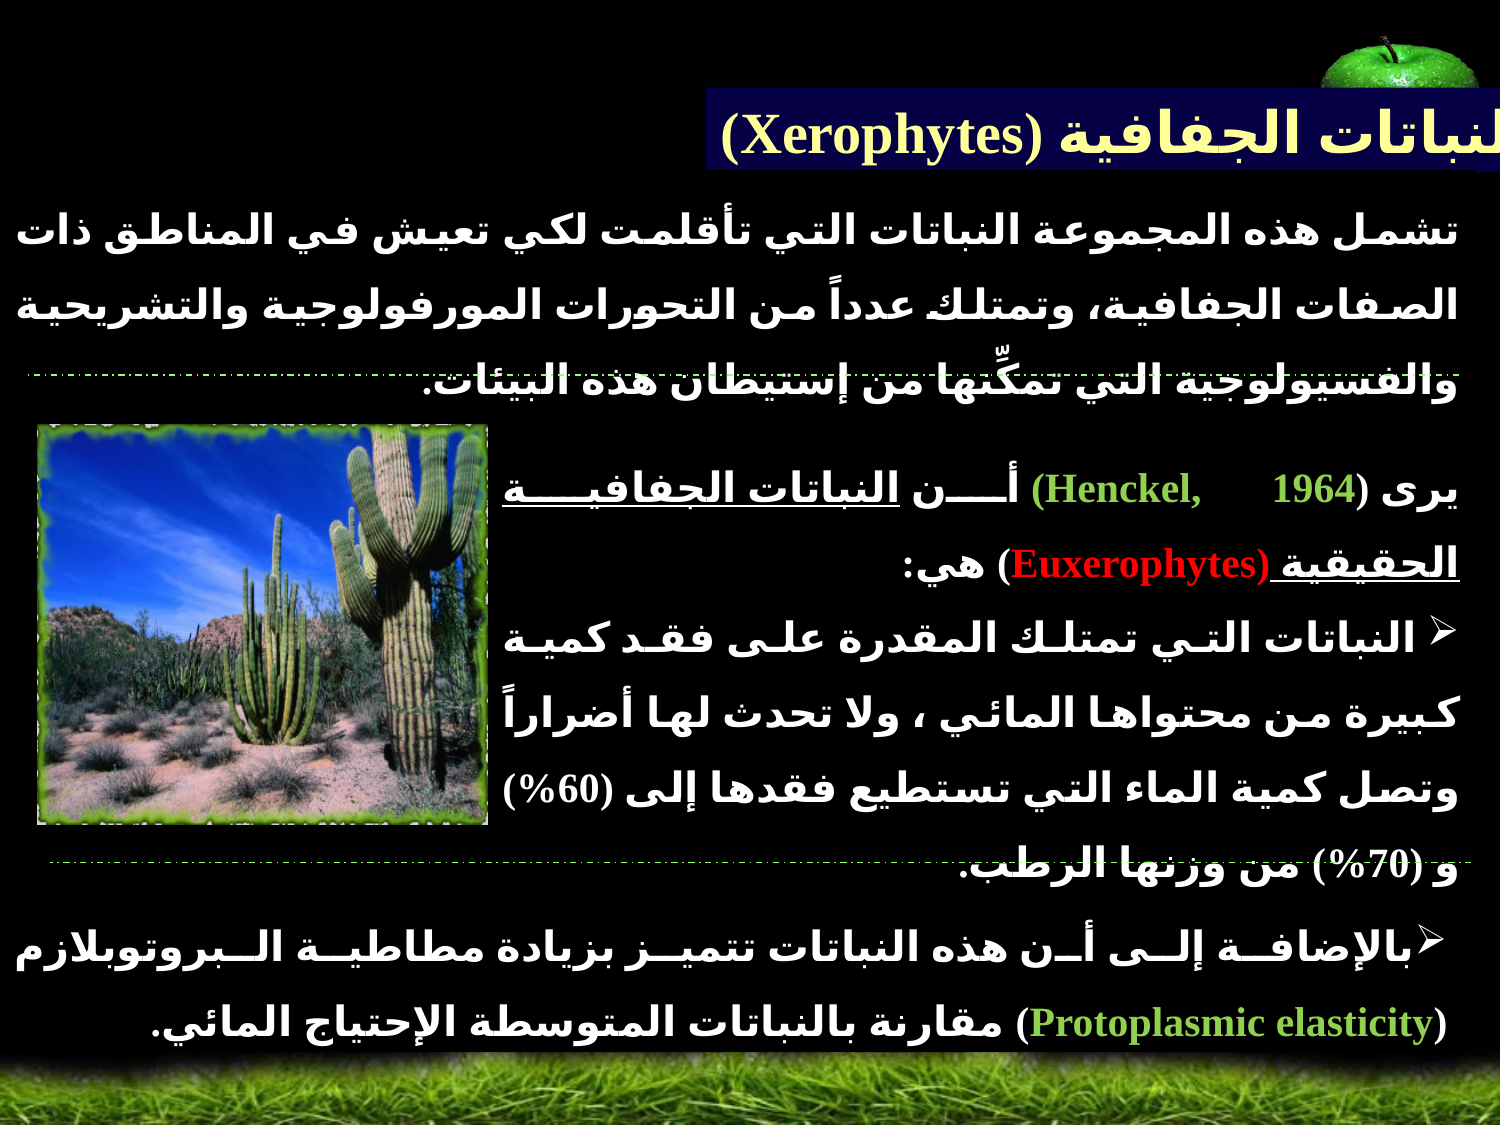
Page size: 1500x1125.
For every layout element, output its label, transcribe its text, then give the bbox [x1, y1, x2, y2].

text_box تشمل هذه المجموعة النباتات التي تأقلمت لكي تعيش في المناطق ذات الصفات الجفافية، وتمتلك عدداً من التحورات المورفولوجية والتشريحية والفسيولوجية التي تمكِّنها من إستيطان هذه البيئات. [0, 170, 1475, 410]
picture [0, 0, 1500, 170]
text_box بالإضافة إلى أن هذه النباتات تتميز بزيادة مطاطية البروتوبلازم (Protoplasmic elasticity) مقارنة بالنباتات المتوسطة الإحتياج المائي. [0, 887, 1463, 1053]
text_box النباتات الجفافية (Xerophytes) [705, 87, 1500, 173]
picture [0, 173, 1500, 1125]
text_box يرى (Henckel, 1964) أن النباتات الجفافية الحقيقية (Euxerophytes) هي: النباتات التي تمتلك المقدرة على فقد كمية كبيرة من محتواها المائي ، ولا تحدث لها أضراراً وتصل كمية الماء التي تستطيع فقدها إلى (60%) و (70%) من وزنها الرطب. [487, 428, 1475, 894]
